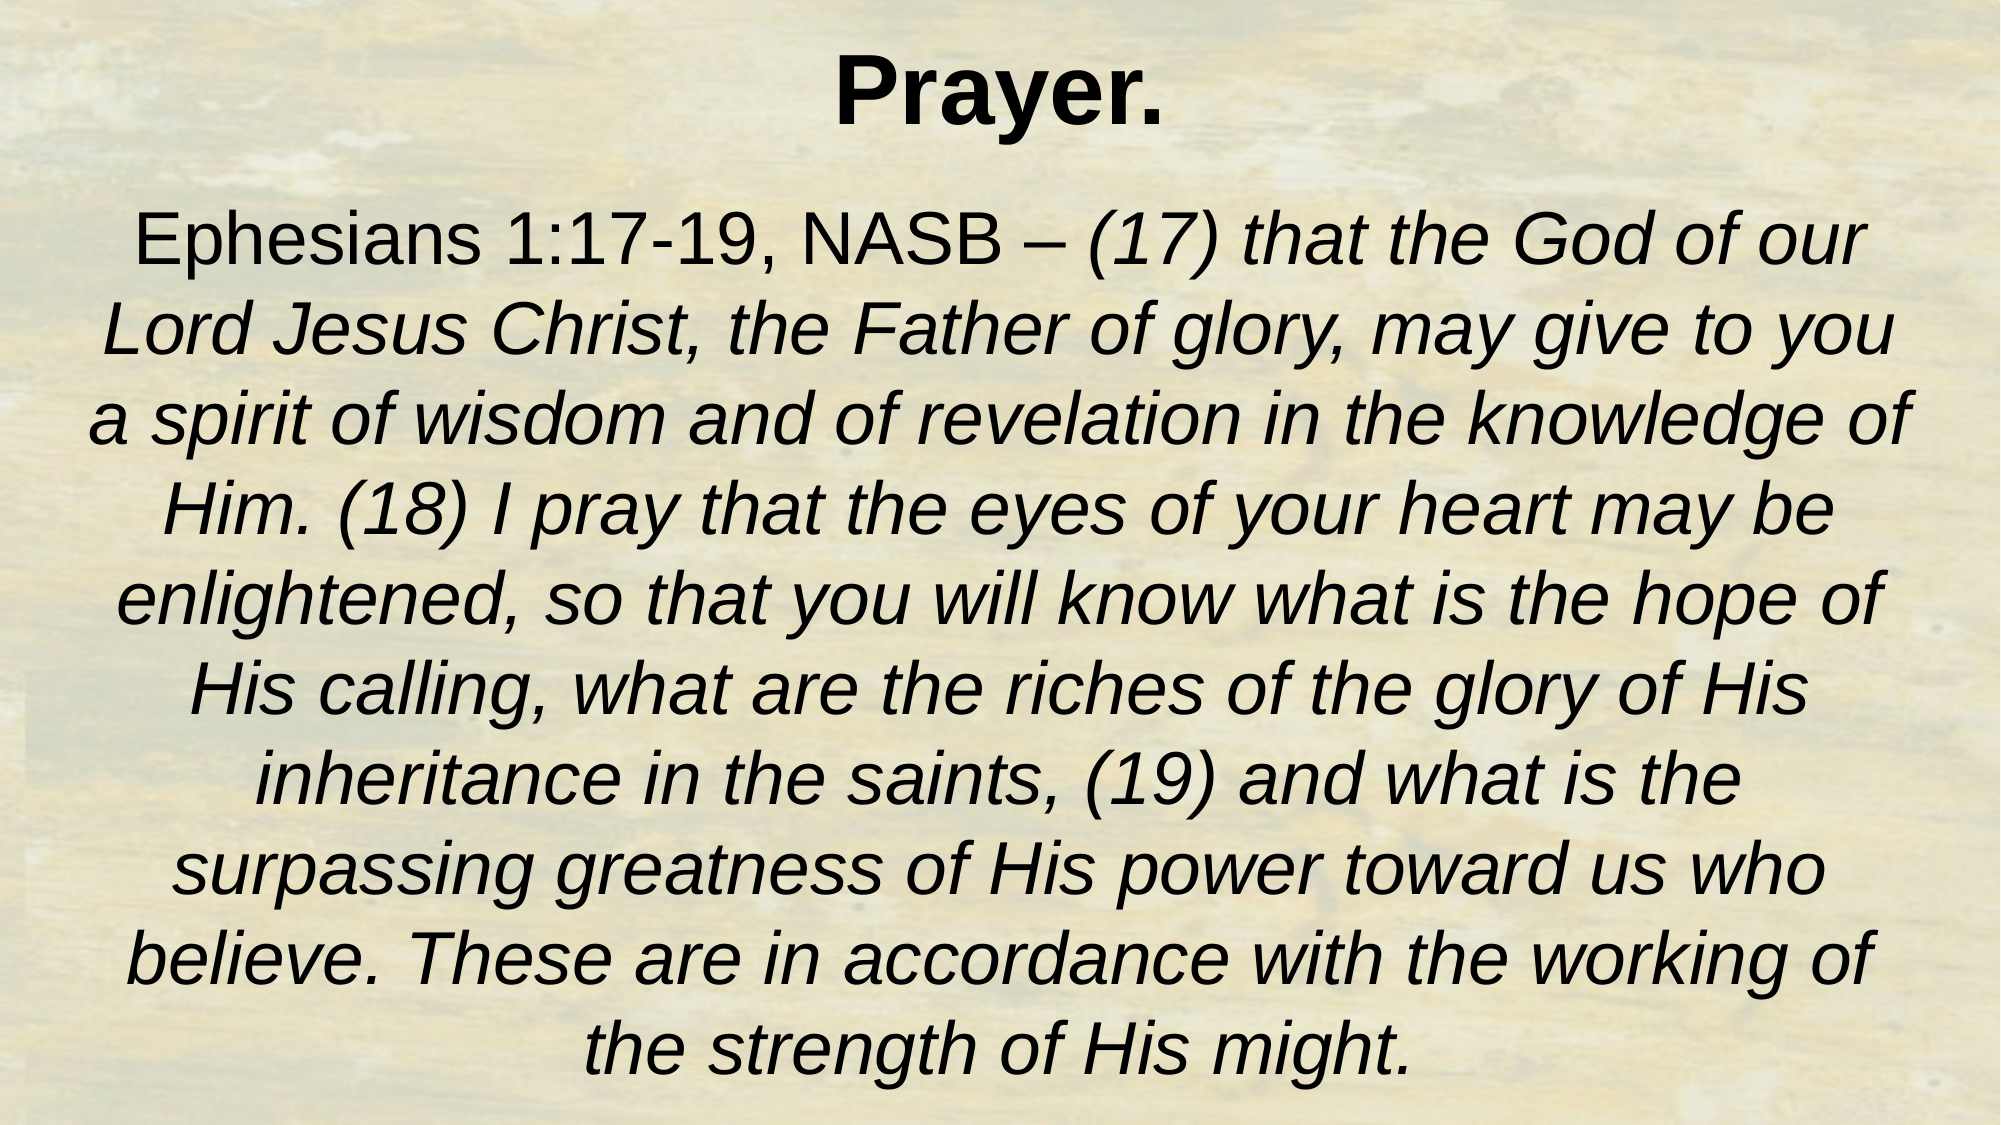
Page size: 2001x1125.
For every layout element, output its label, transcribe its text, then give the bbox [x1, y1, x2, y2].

text_box Prayer. Ephesians 1:17-19, NASB – (17) that the God of our Lord Jesus Christ, the Father of glory, may give to you a spirit of wisdom and of revelation in the knowledge of Him. (18) I pray that the eyes of your heart may be enlightened, so that you will know what is the hope of His calling, what are the riches of the glory of His inheritance in the saints, (19) and what is the surpassing greatness of His power toward us who believe. These are in accordance with the working of the strength of His might. [57, 17, 1943, 1097]
picture [0, 0, 2001, 1125]
